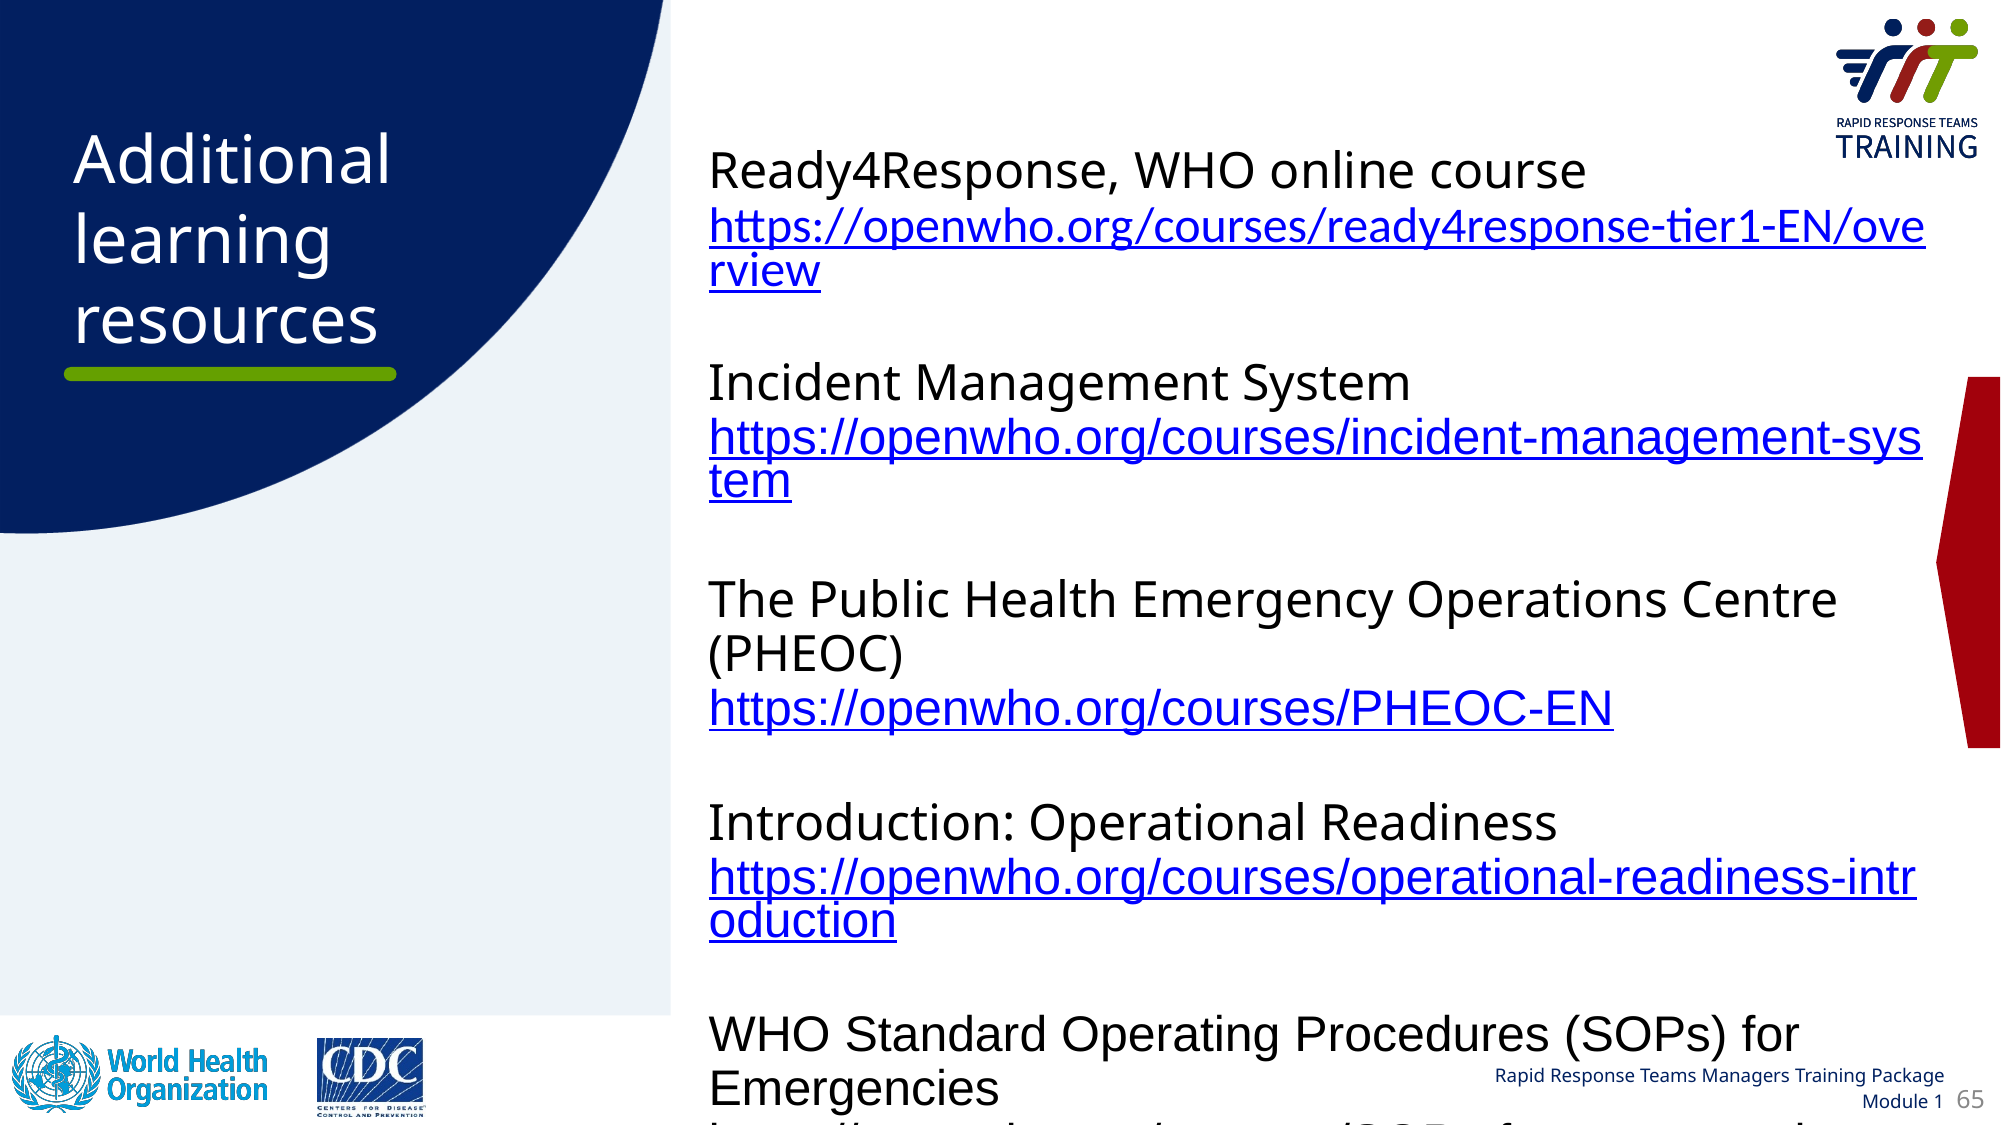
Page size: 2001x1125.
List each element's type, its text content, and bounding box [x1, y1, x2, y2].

list Ready4Response, WHO online course https://openwho.org/courses/ready4response-tier1-EN/overview Incident Management System https://openwho.org/courses/incident-management-system The Public Health Emergency Operations Centre (PHEOC) https://openwho.org/courses/PHEOC-EN Introduction: Operational Readiness https://openwho.org/courses/operational-readiness-introduction WHO Standard Operating Procedures (SOPs) for Emergencies https://openwho.org/courses/SOPs-for-emergencies [700, 137, 1937, 1049]
picture [12, 1083, 48, 1113]
text_box 65 [1557, 1075, 1993, 1121]
picture [59, 1035, 267, 1113]
picture [12, 1035, 54, 1068]
picture [71, 1053, 90, 1091]
picture [50, 1108, 62, 1113]
picture [36, 1088, 78, 1105]
picture [22, 1062, 26, 1077]
picture [46, 1056, 54, 1062]
picture [34, 1054, 43, 1078]
picture [0, 0, 670, 538]
picture [317, 1038, 426, 1117]
picture [24, 1054, 36, 1087]
picture [30, 1083, 37, 1091]
picture [40, 1062, 47, 1070]
picture [1835, 19, 1978, 167]
